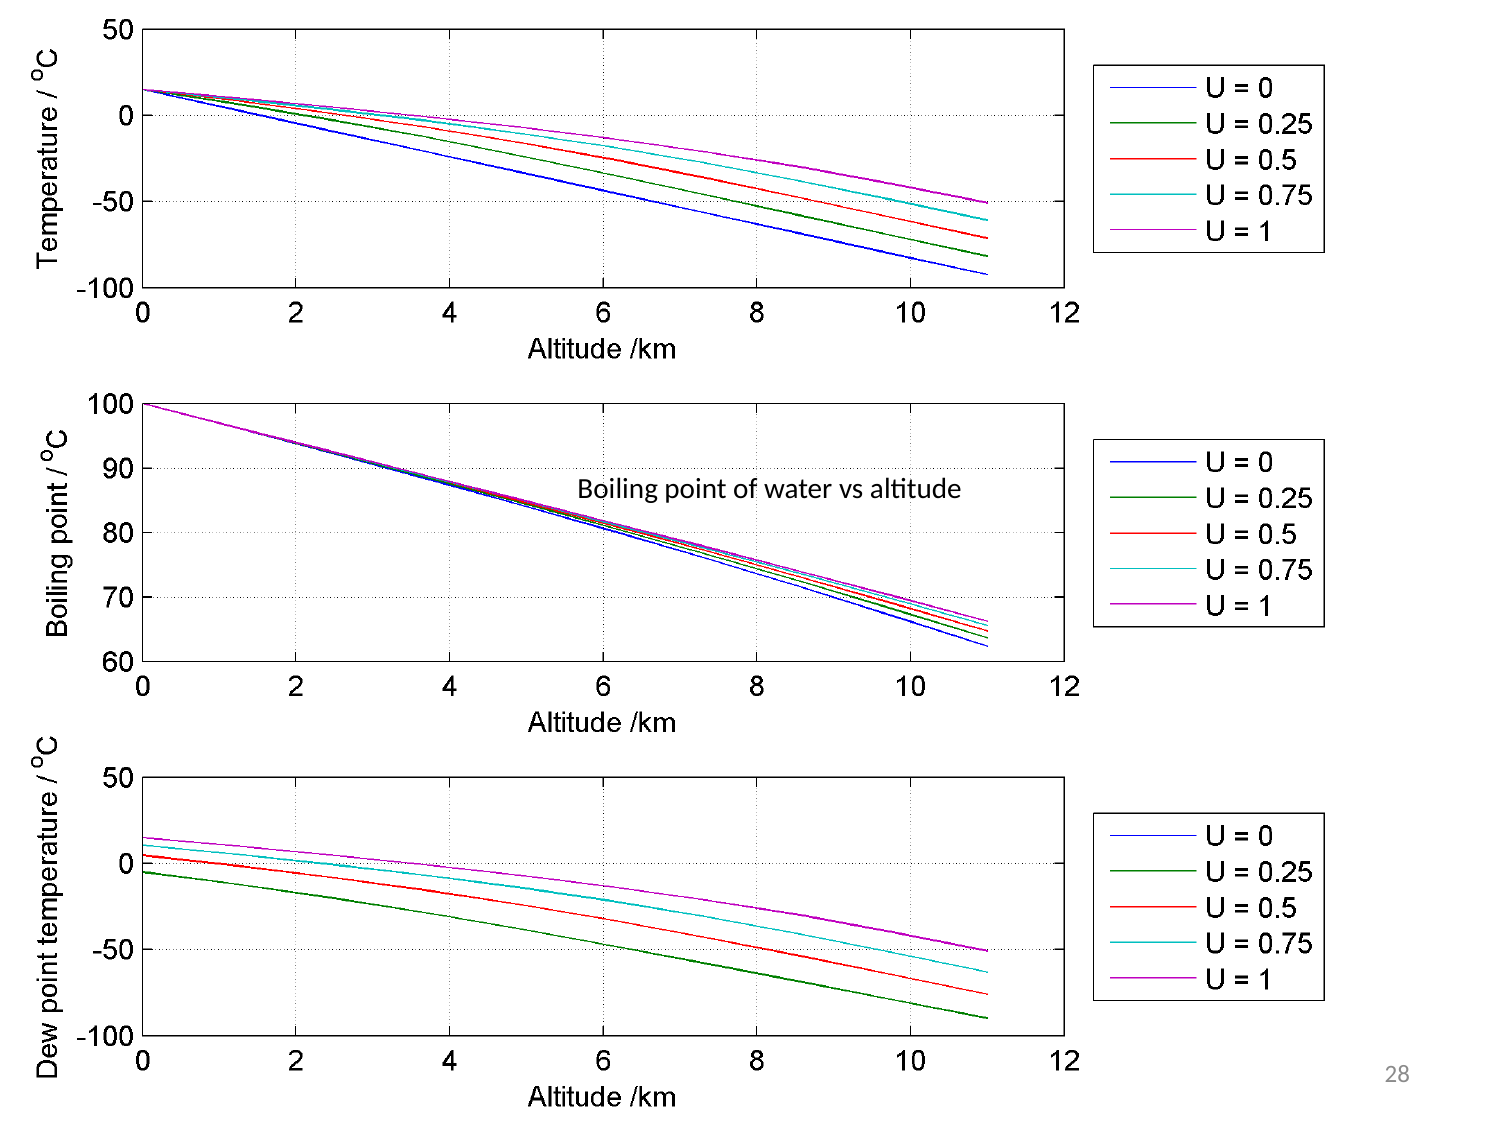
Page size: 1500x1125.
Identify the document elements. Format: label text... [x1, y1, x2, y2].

slide_number 28 [1359, 1042, 1425, 1103]
picture [0, 0, 1355, 1125]
